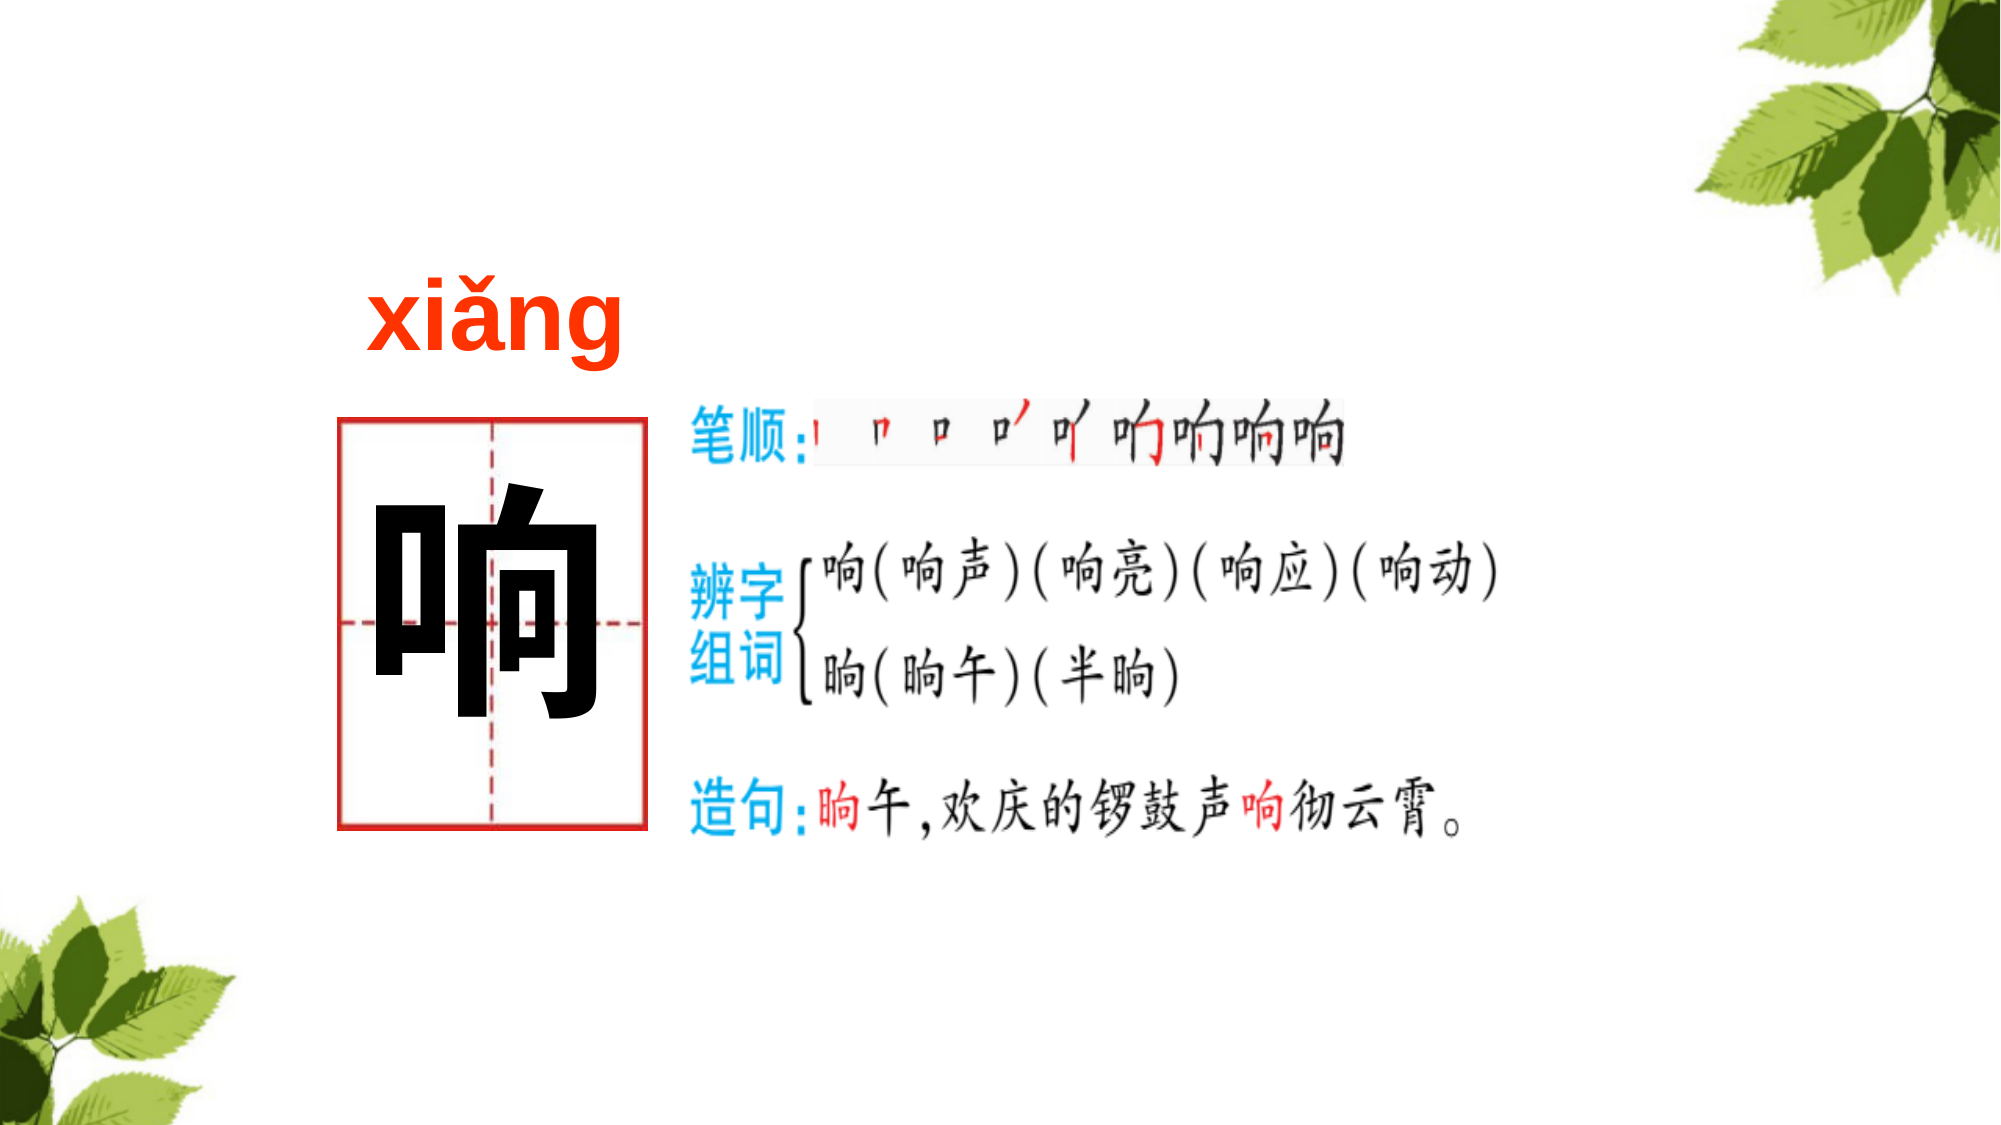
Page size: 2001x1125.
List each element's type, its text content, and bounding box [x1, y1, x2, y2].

picture [0, 890, 242, 1125]
picture [687, 395, 1363, 476]
picture [687, 533, 1507, 714]
text_box xiǎnɡ [351, 243, 642, 378]
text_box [334, 417, 648, 831]
picture [1687, 0, 2001, 303]
picture [687, 771, 1476, 849]
